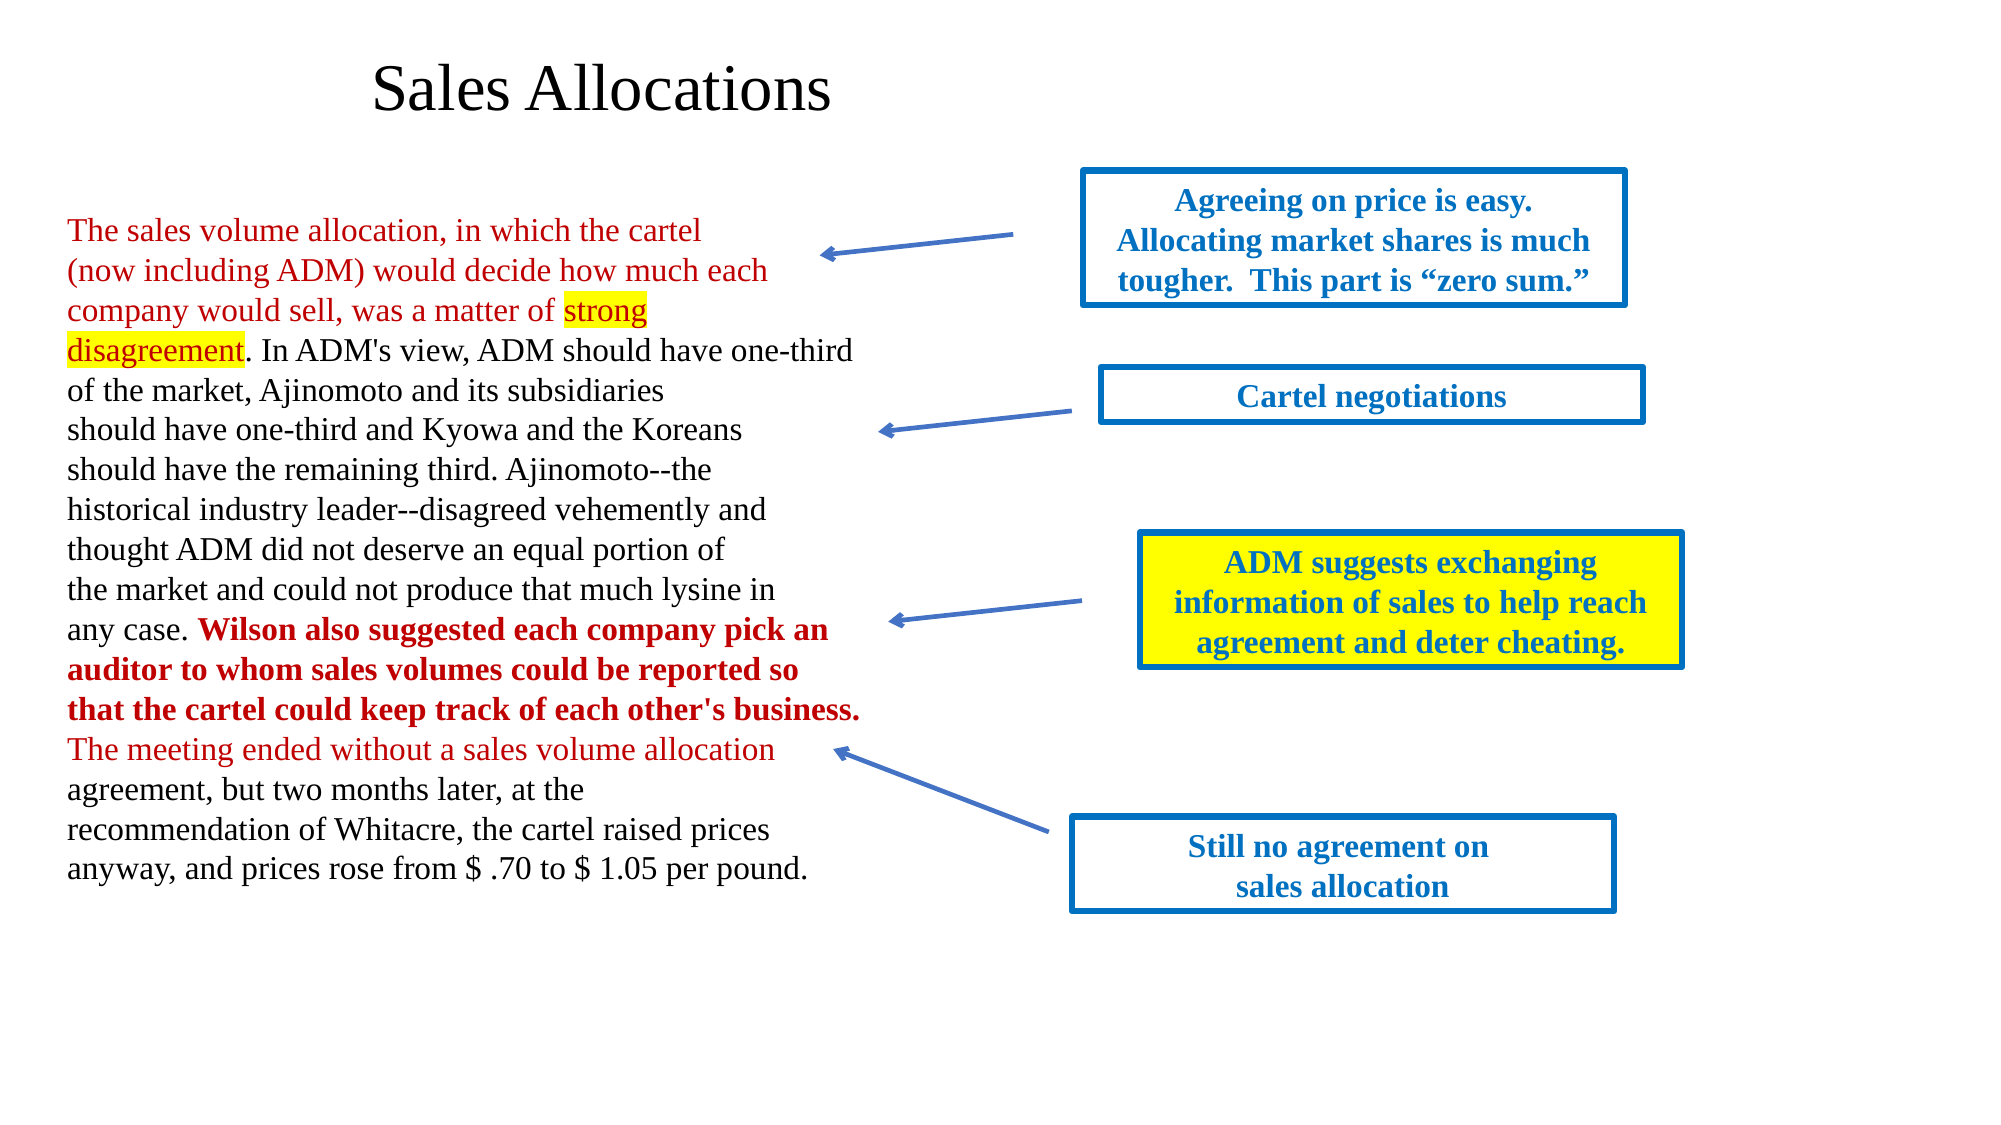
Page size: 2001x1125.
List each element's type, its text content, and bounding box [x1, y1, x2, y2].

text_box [819, 234, 1014, 256]
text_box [888, 600, 1083, 622]
text_box Sales Allocations [356, 36, 849, 131]
text_box The sales volume allocation, in which the cartel (now including ADM) would decide how much each company would sell, was a matter of strong disagreement. In ADM's view, ADM should have one-third of the market, Ajinomoto and its subsidiaries should have one-third and Kyowa and the Koreans should have the remaining third. Ajinomoto--the historical industry leader--disagreed vehemently and thought ADM did not deserve an equal portion of the market and could not produce that much lysine in any case. Wilson also suggested each company pick an auditor to whom sales volumes could be reported so that the cartel could keep track of each other's business. The meeting ended without a sales volume allocation agreement, but two months later, at the recommendation of Whitacre, the cartel raised prices anyway, and prices rose from $ .70 to $ 1.05 per pound. [52, 200, 987, 894]
text_box ADM suggests exchanging information of sales to help reach agreement and deter cheating. [1139, 532, 1682, 667]
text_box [878, 410, 1072, 432]
text_box Cartel negotiations [1100, 367, 1643, 422]
list [0, 299, 1725, 1014]
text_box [833, 749, 1049, 832]
text_box Agreeing on price is easy. Allocating market shares is much tougher. This part is “zero sum.” [1082, 170, 1625, 306]
text_box Still no agreement on sales allocation [1071, 816, 1614, 912]
